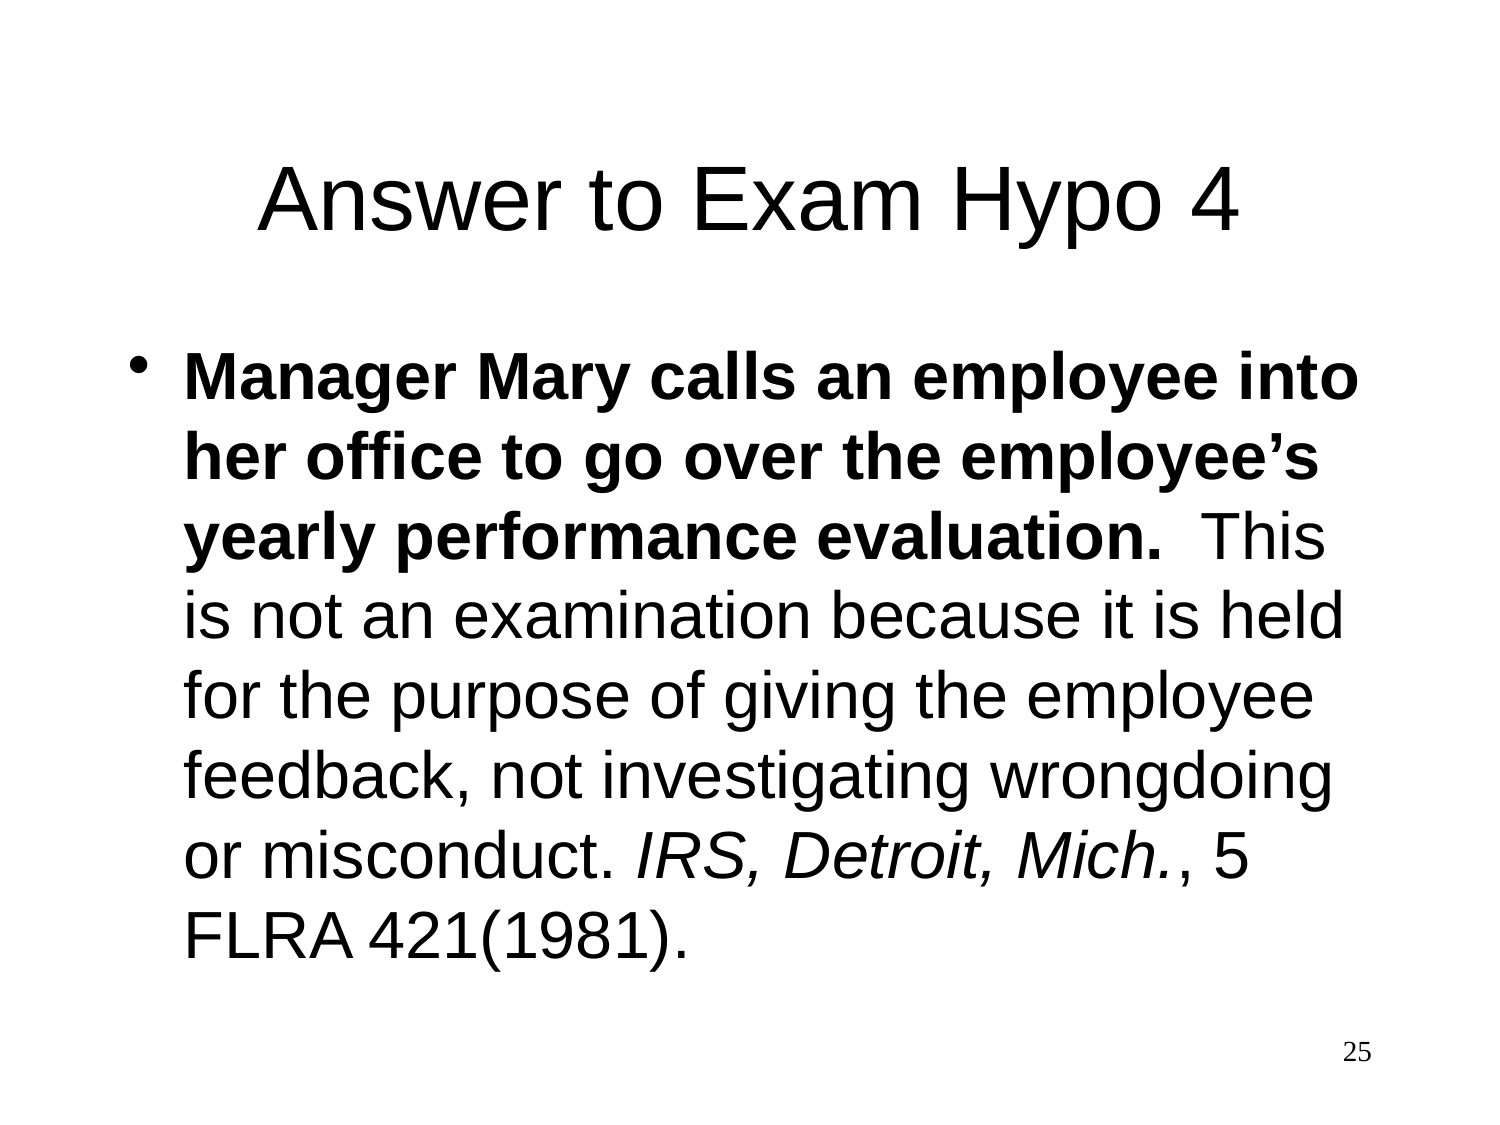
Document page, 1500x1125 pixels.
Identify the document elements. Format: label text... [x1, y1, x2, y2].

list Manager Mary calls an employee into her office to go over the employee’s yearly performance evaluation. This is not an examination because it is held for the purpose of giving the employee feedback, not investigating wrongdoing or misconduct. IRS, Detroit, Mich., 5 FLRA 421(1981). [112, 324, 1388, 1001]
slide_number 25 [1074, 1024, 1388, 1101]
title Answer to Exam Hypo 4 [112, 99, 1388, 288]
